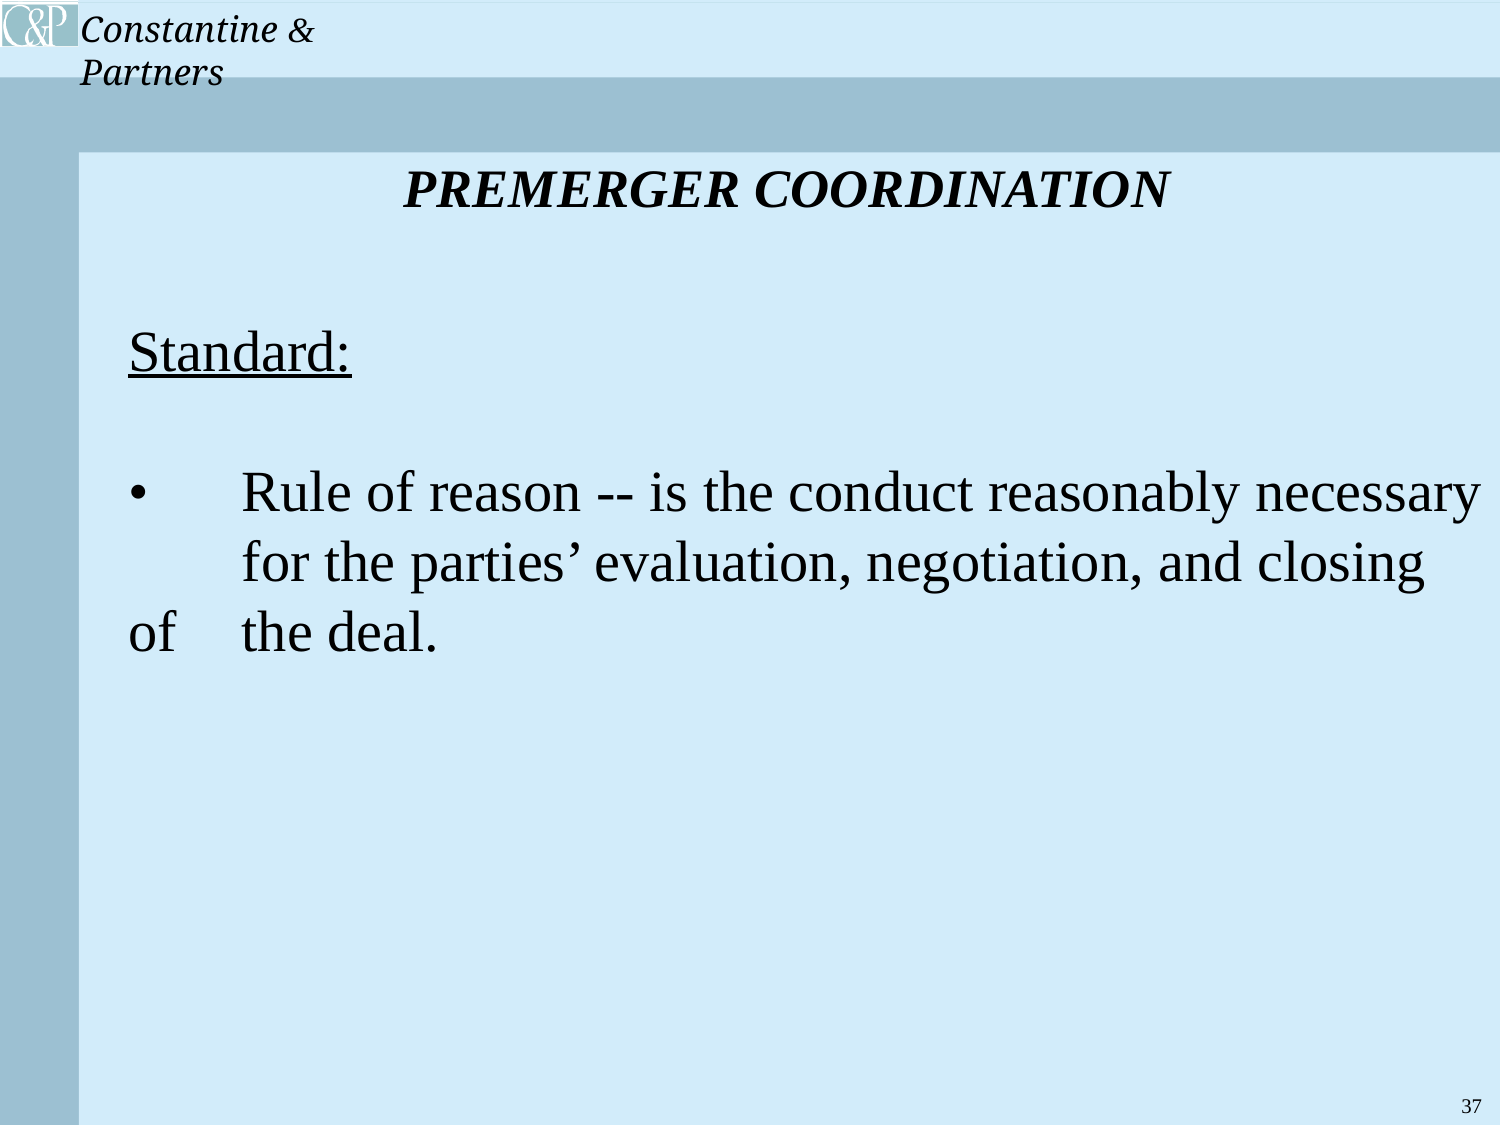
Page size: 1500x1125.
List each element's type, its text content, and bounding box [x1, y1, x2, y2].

text_box PREMERGER COORDINATION [74, 145, 1500, 226]
text_box Standard: • Rule of reason -- is the conduct reasonably necessary for the parties’ evaluation, negotiation, and closing of the deal. [74, 235, 1500, 670]
